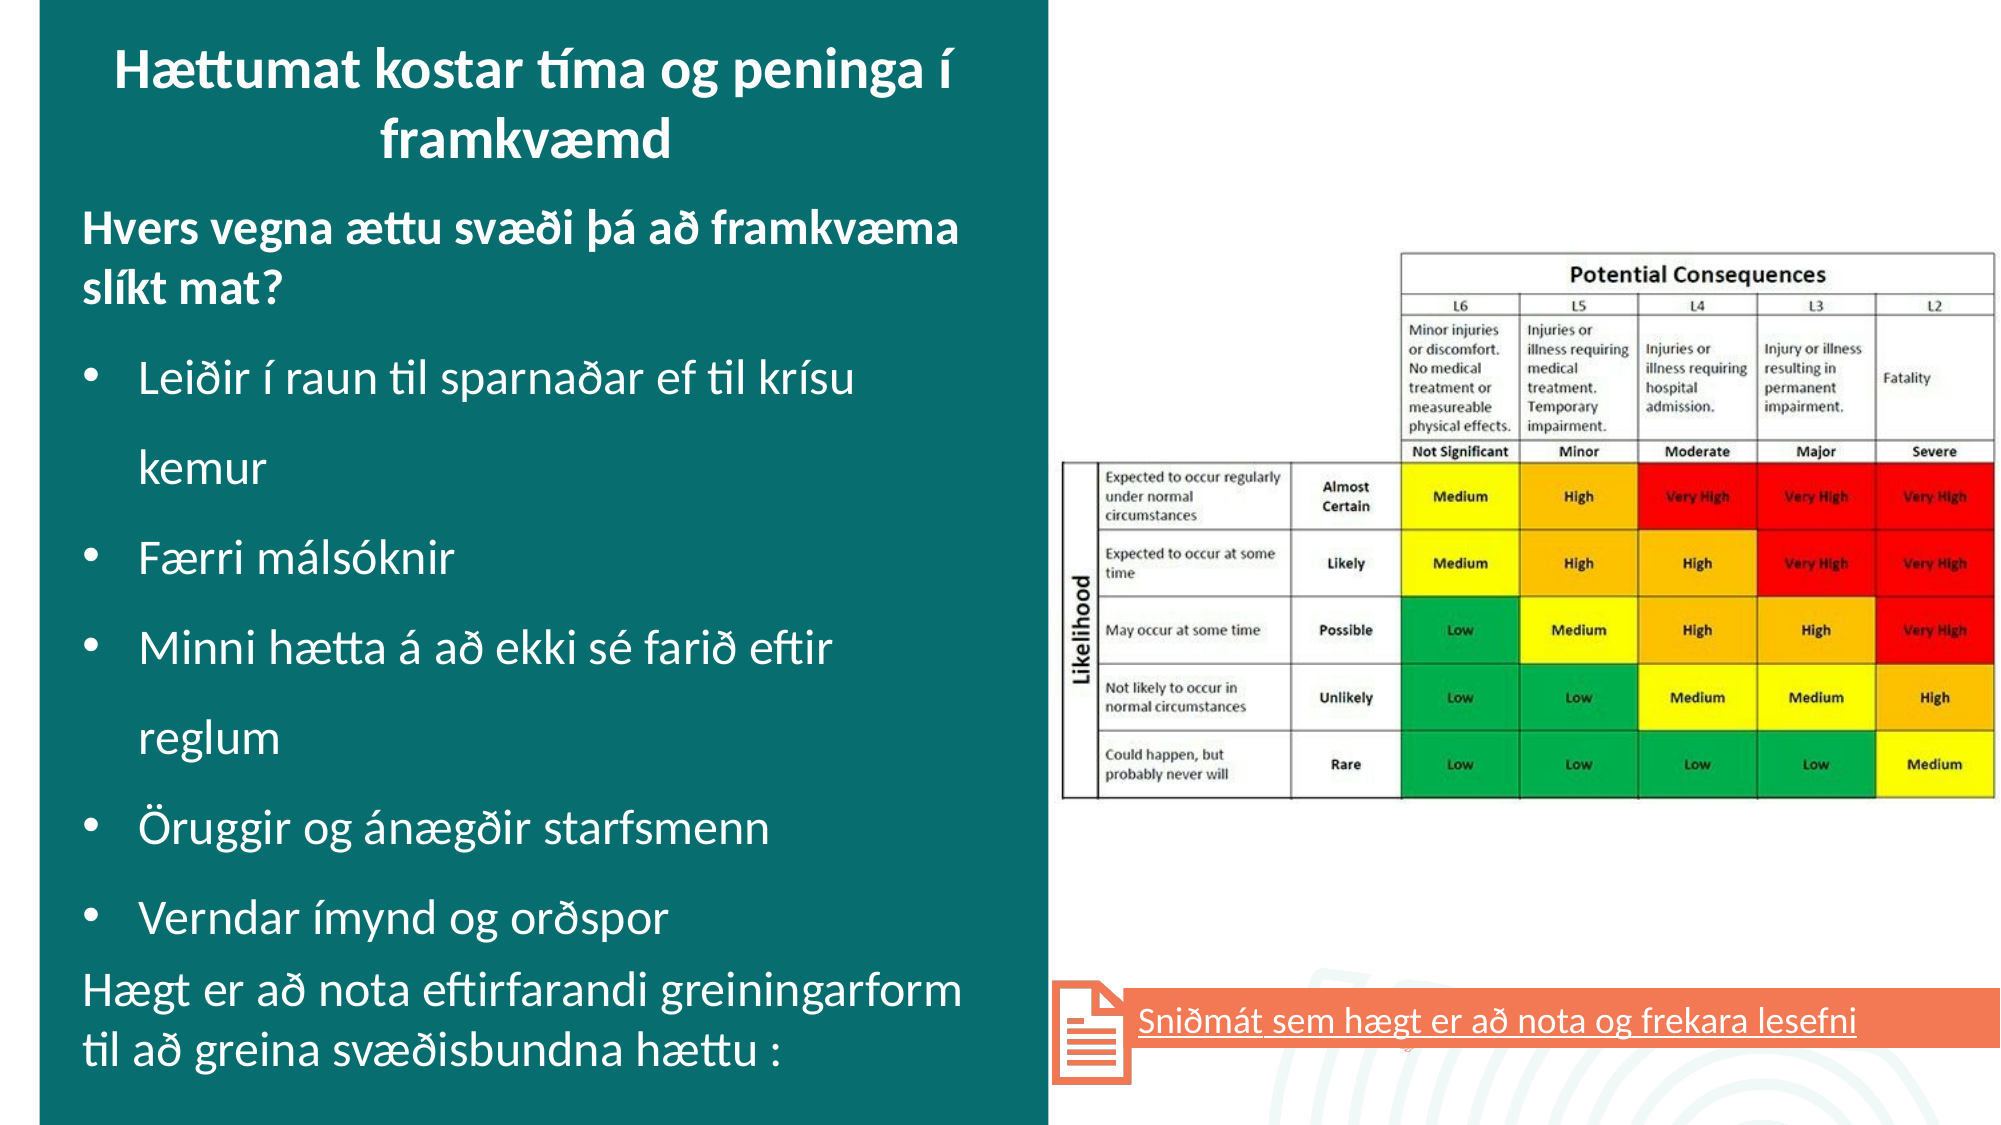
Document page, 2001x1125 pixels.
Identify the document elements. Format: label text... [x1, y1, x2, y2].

text_box Sniðmát sem hægt er að nota og frekara lesefni [1153, 988, 2000, 1048]
picture [1030, 970, 1153, 1095]
picture [1054, 248, 2000, 804]
list Hættumat kostar tíma og peninga í framkvæmd [25, 0, 1043, 228]
list Hvers vegna ættu svæði þá að framkvæma slíkt mat? Leiðir í raun til sparnaðar ef til krísu kemur Færri málsóknir Minni hætta á að ekki sé farið eftir reglum Öruggir og ánægðir starfsmenn Verndar ímynd og orðspor Hægt er að nota eftirfarandi greiningarform til að greina svæðisbundna hættu : [67, 228, 1000, 1125]
picture [1387, 1048, 1433, 1056]
